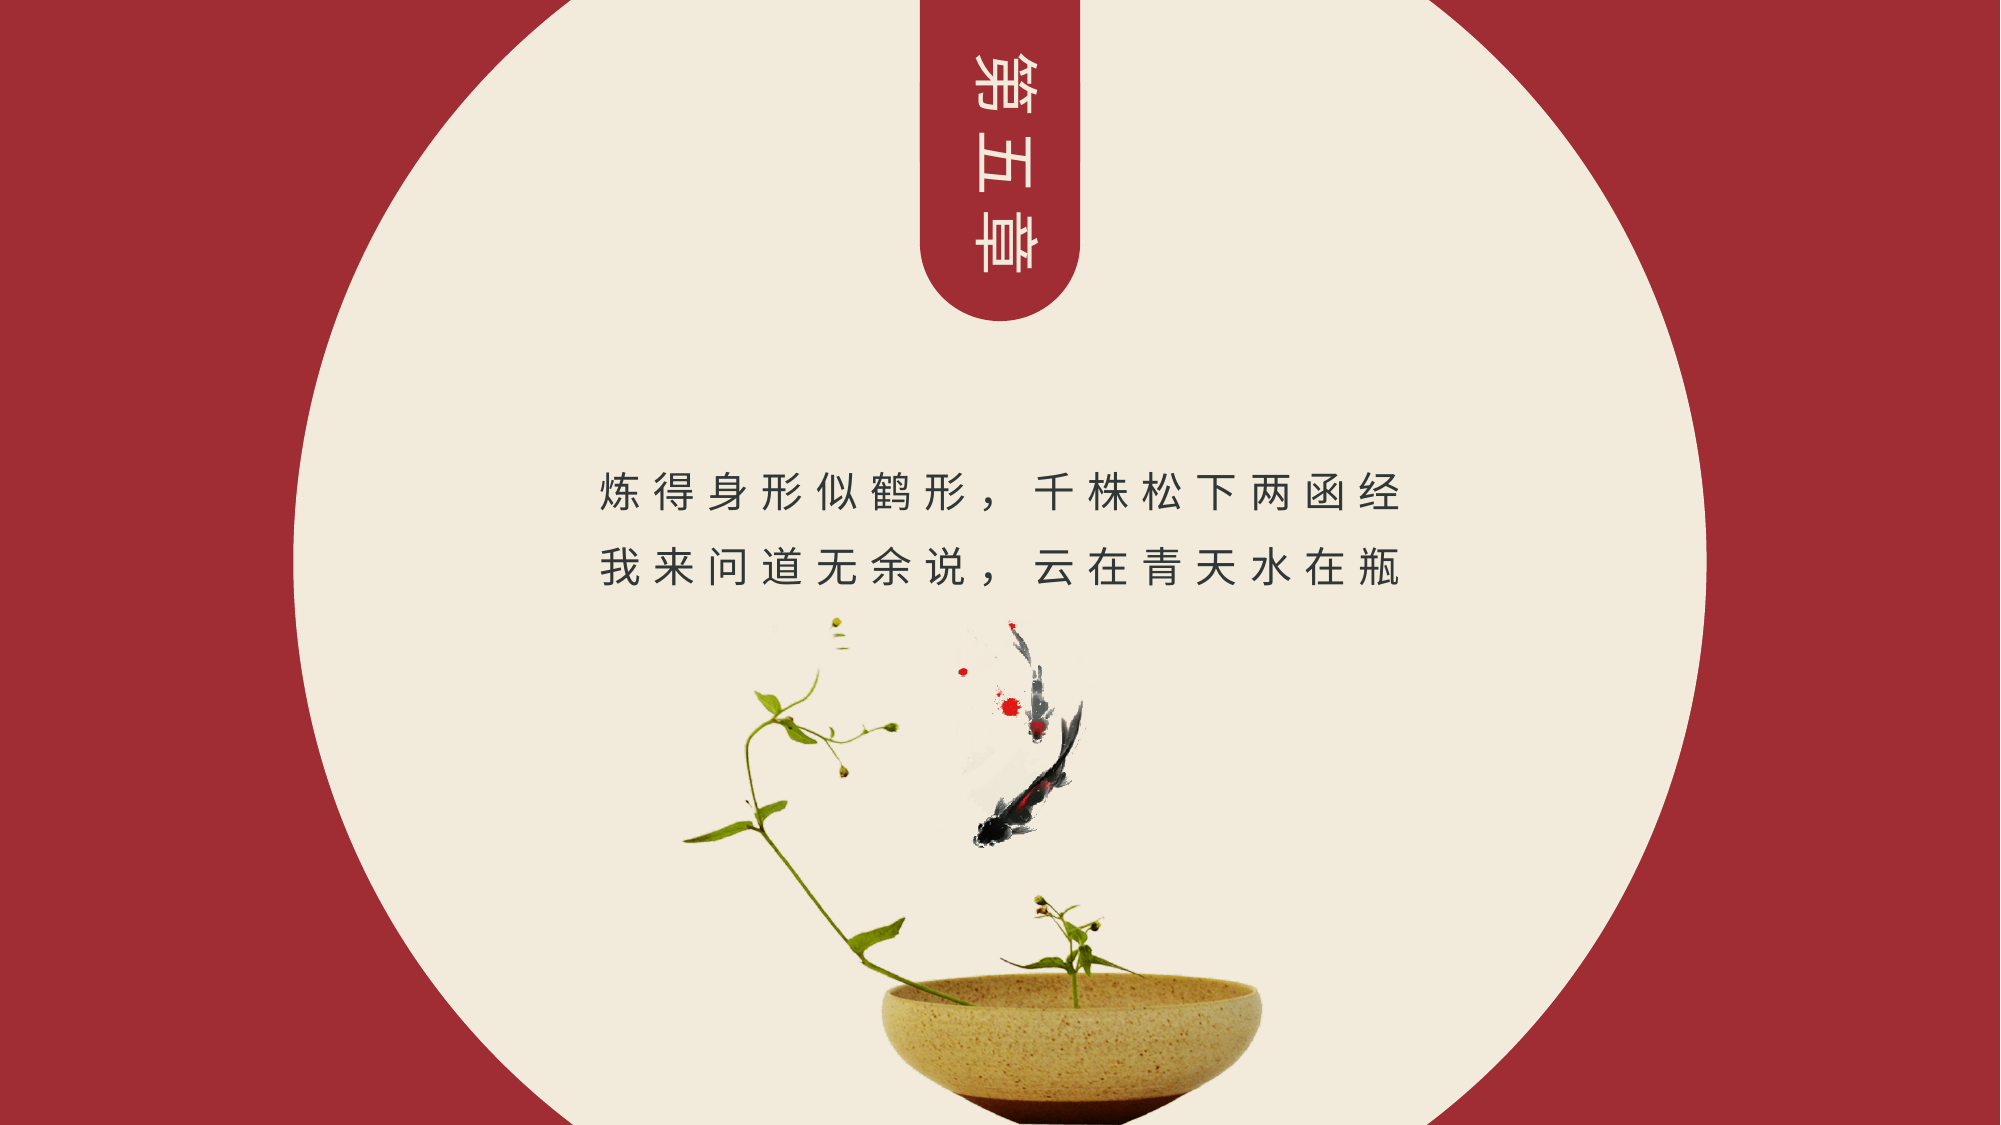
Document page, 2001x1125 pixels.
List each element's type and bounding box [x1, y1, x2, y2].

text_box [292, 26, 1708, 1125]
text_box [662, 602, 1340, 1125]
text_box [537, 0, 1463, 591]
